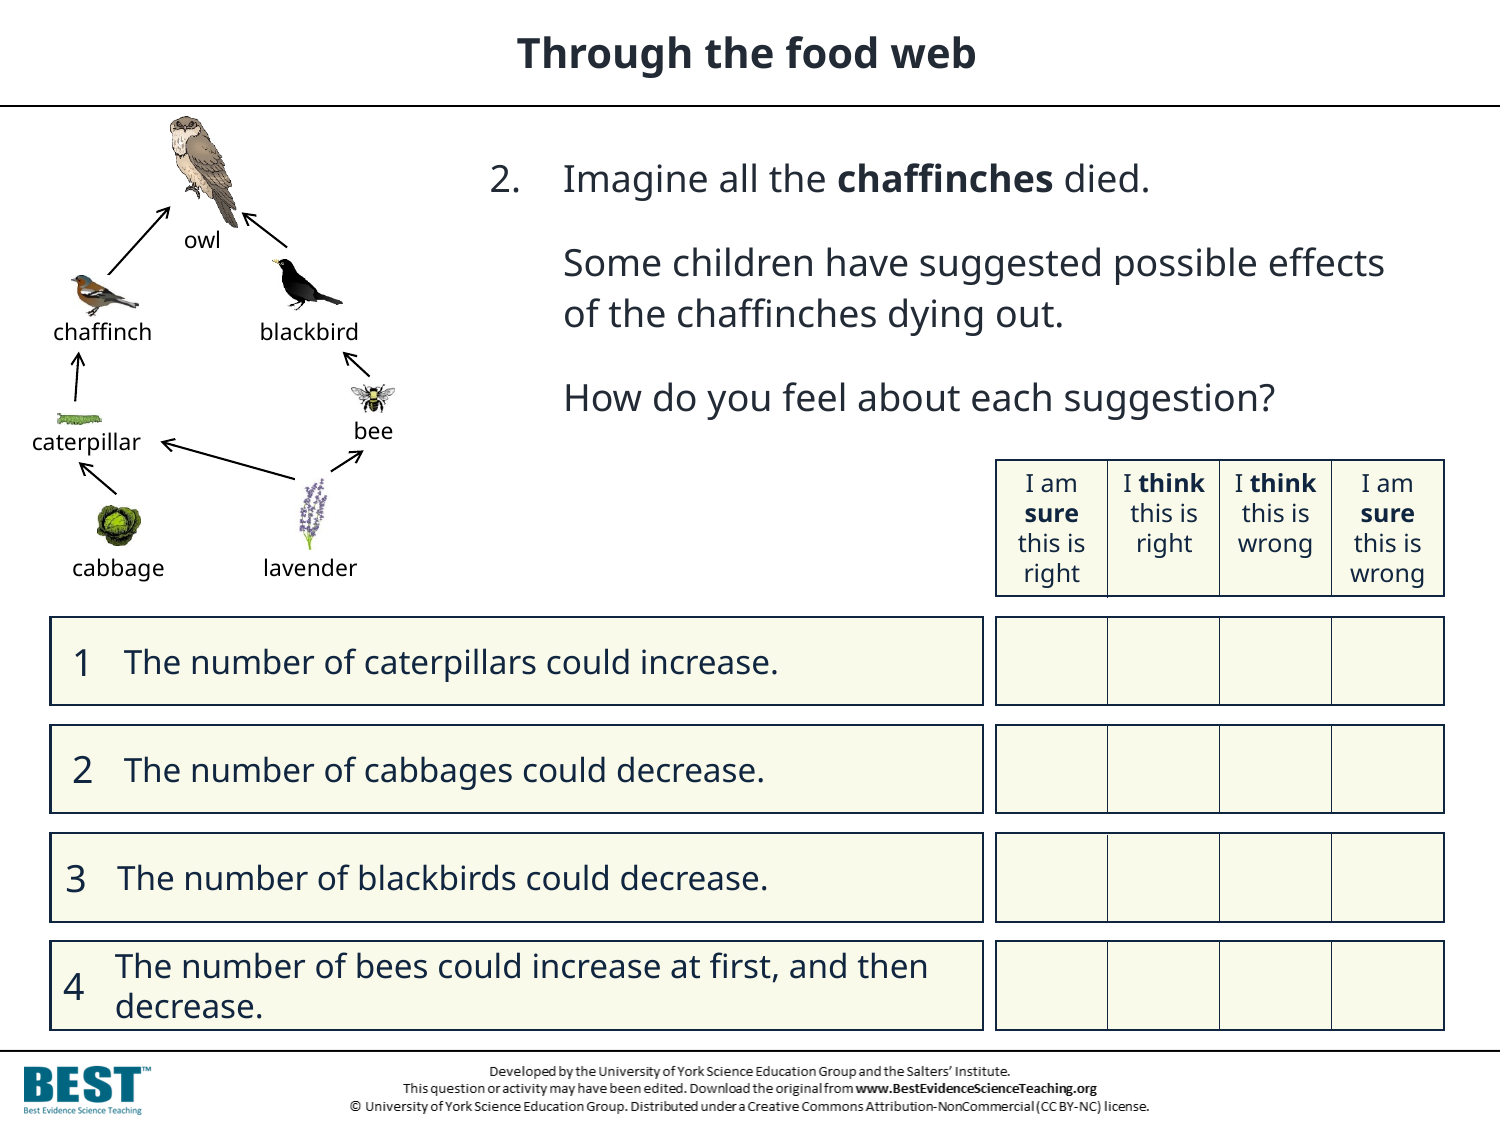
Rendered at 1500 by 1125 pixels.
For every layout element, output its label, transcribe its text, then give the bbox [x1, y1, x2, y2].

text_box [995, 724, 1444, 815]
text_box Through the food web [23, 4, 1471, 99]
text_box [995, 833, 1444, 924]
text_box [12, 116, 412, 581]
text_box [995, 459, 1444, 598]
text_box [995, 940, 1444, 1031]
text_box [995, 616, 1444, 707]
picture [0, 105, 1500, 1125]
